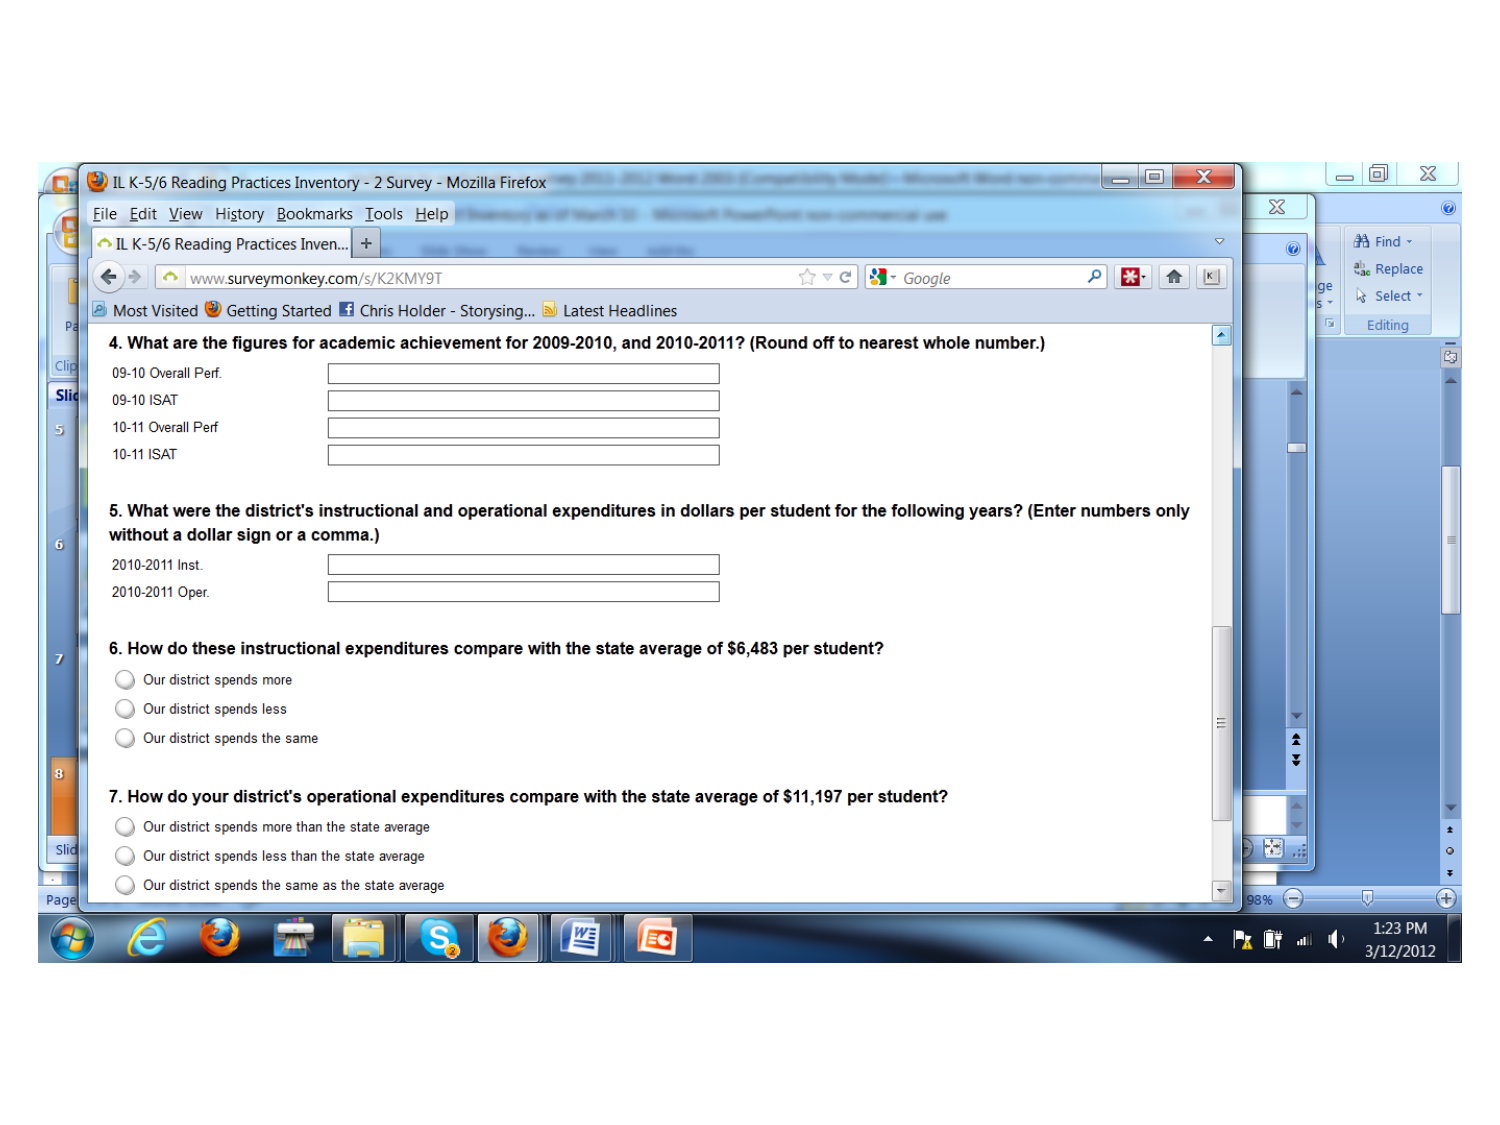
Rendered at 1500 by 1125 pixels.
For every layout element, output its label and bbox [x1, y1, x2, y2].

picture [38, 162, 1462, 963]
